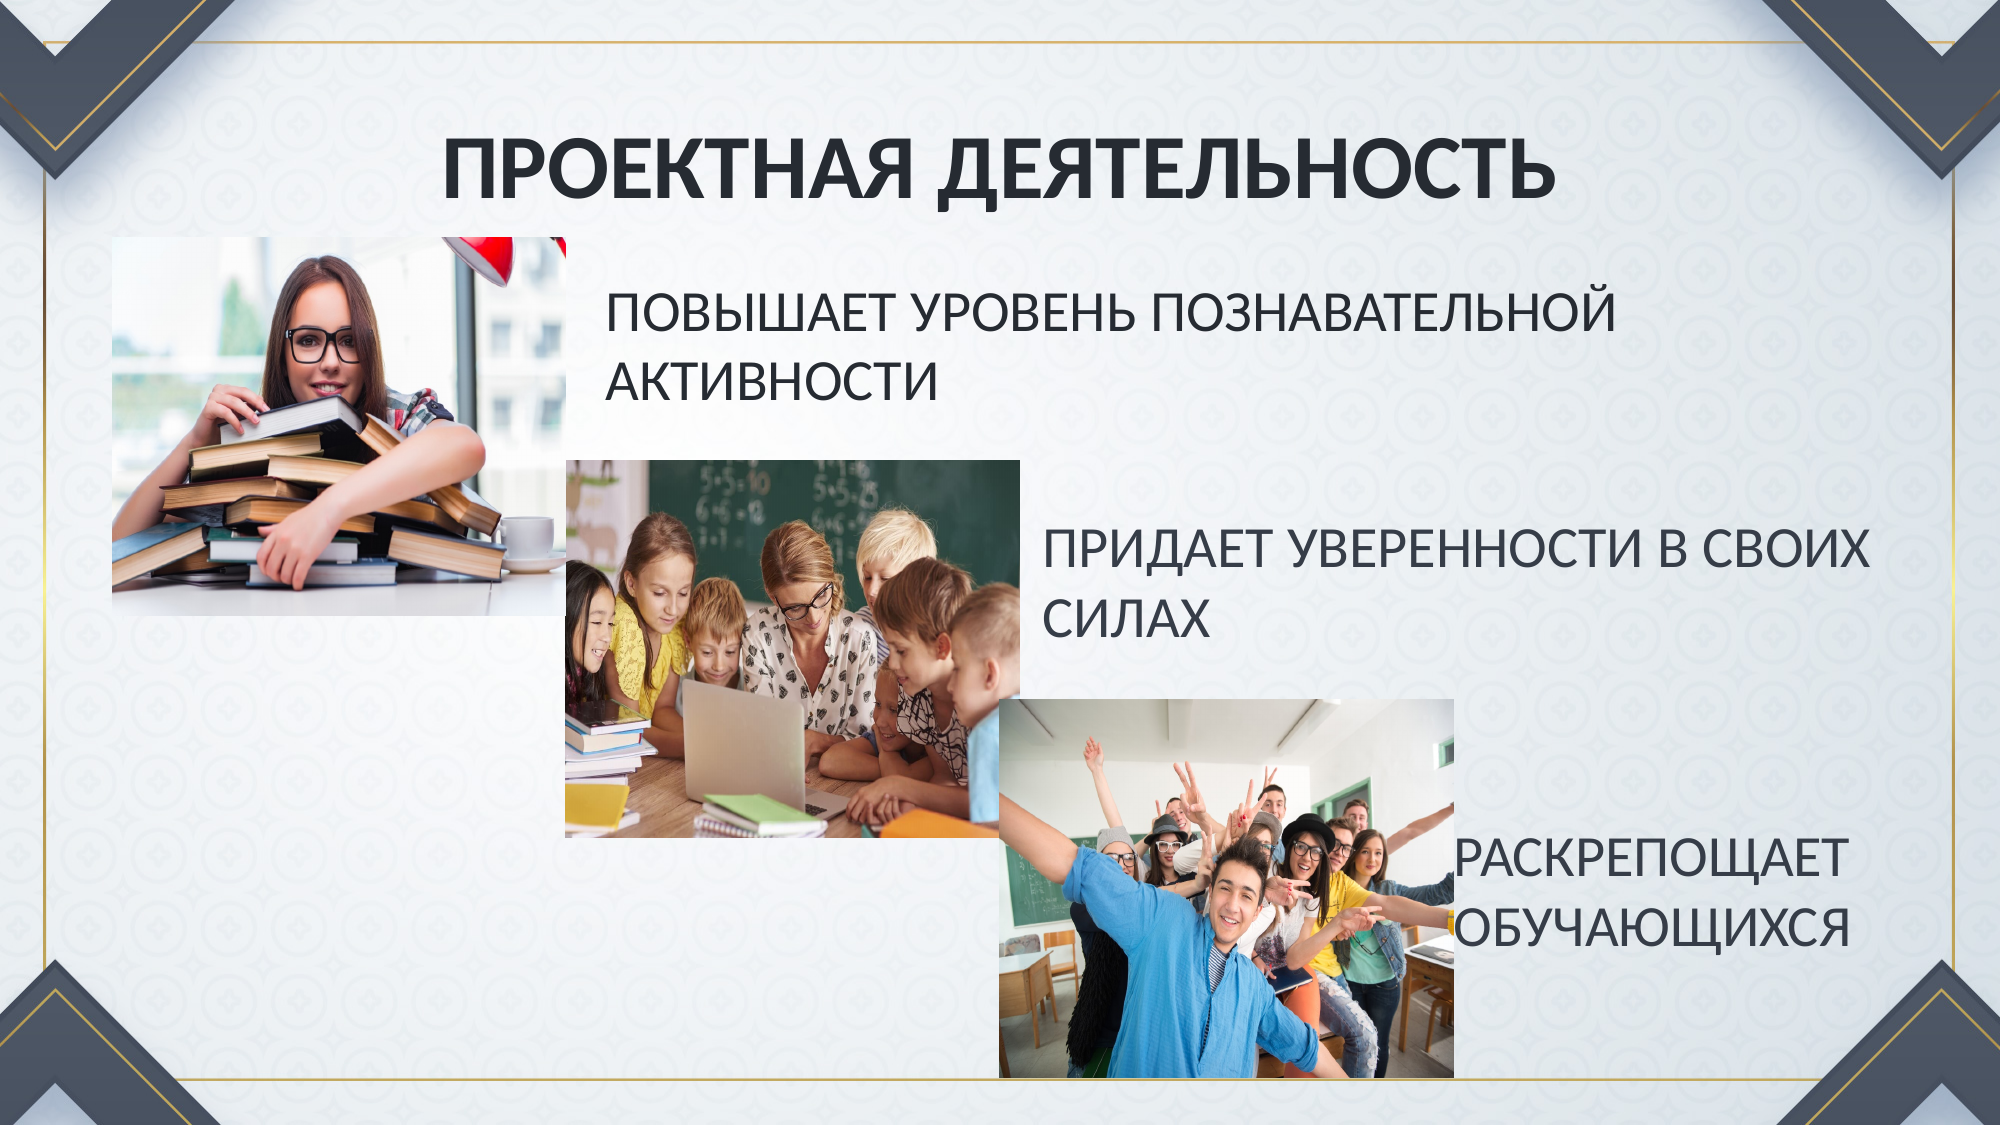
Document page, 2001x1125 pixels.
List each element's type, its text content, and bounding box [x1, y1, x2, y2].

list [999, 699, 1454, 1078]
text_box ПРИДАЕТ УВЕРЕННОСТИ В СВОИХ СИЛАХ [1028, 501, 1918, 657]
text_box ПОВЫШАЕТ УРОВЕНЬ ПОЗНАВАТЕЛЬНОЙ АКТИВНОСТИ [591, 265, 1650, 420]
text_box РАСКРЕПОЩАЕТ ОБУЧАЮЩИХСЯ [1454, 810, 1929, 966]
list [565, 460, 1020, 838]
picture [0, 0, 2000, 1125]
title ПРОЕКТНАЯ ДЕЯТЕЛЬНОСТЬ [137, 59, 1863, 278]
